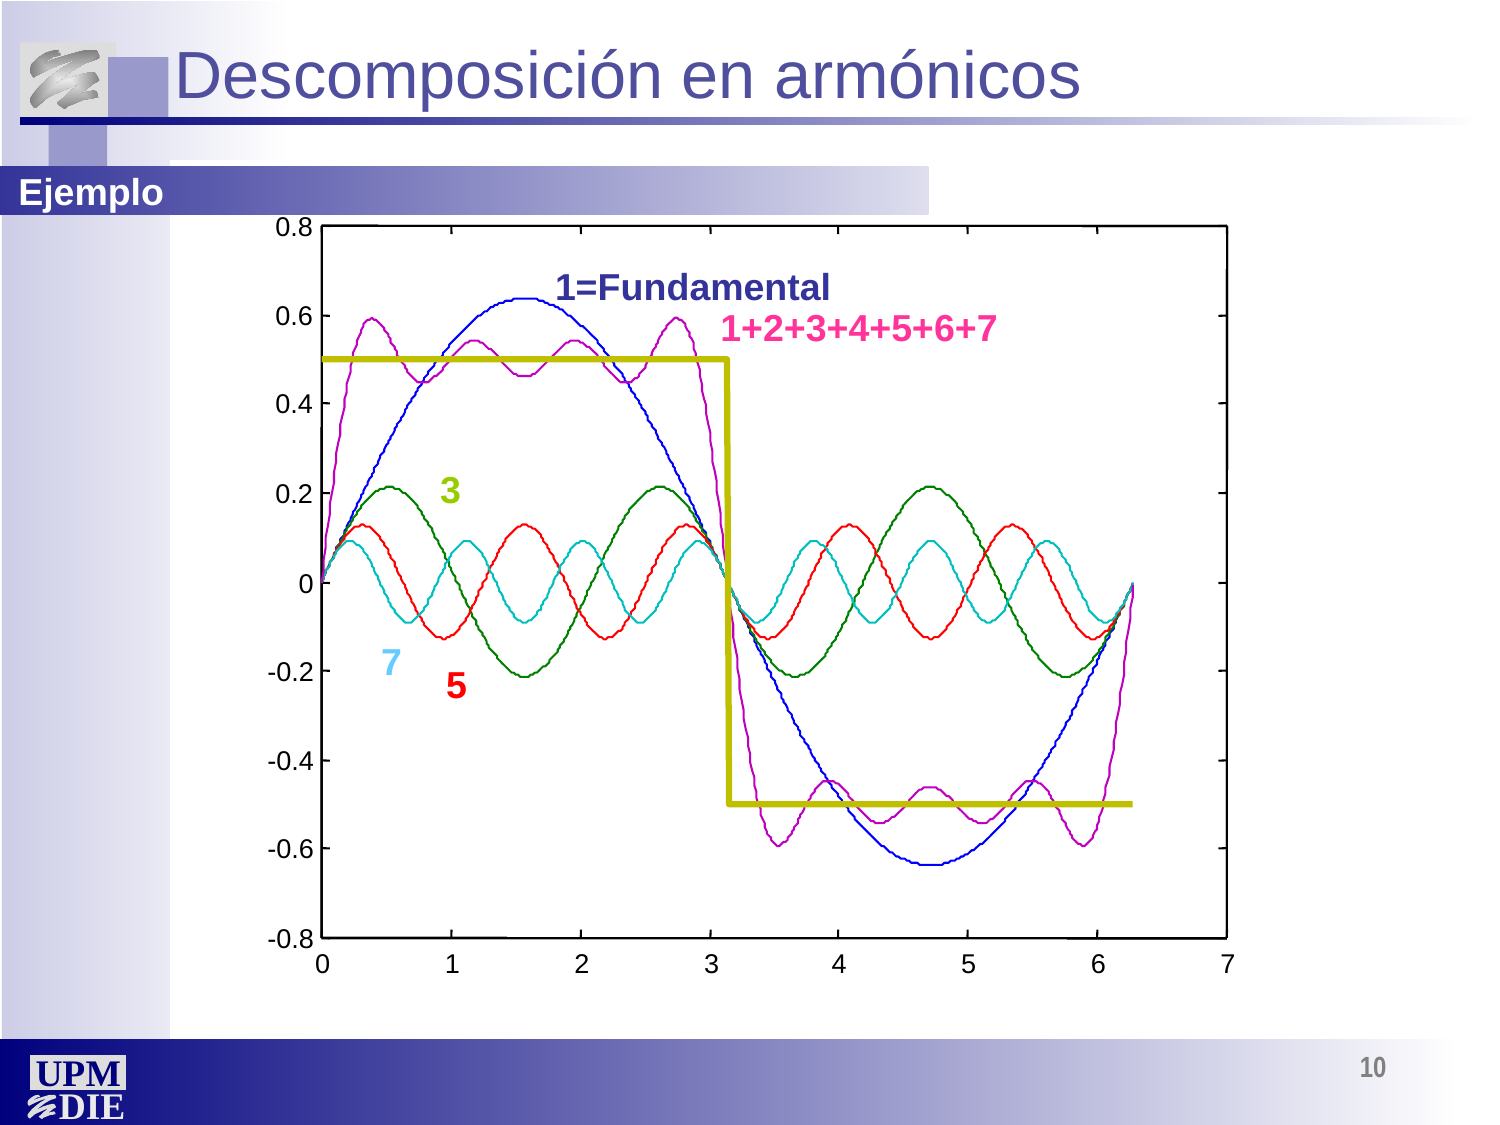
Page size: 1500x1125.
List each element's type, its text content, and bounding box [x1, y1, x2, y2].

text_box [170, 160, 1342, 1039]
title Descomposición en armónicos [159, 23, 1430, 120]
text_box Ejemplo [0, 166, 165, 215]
